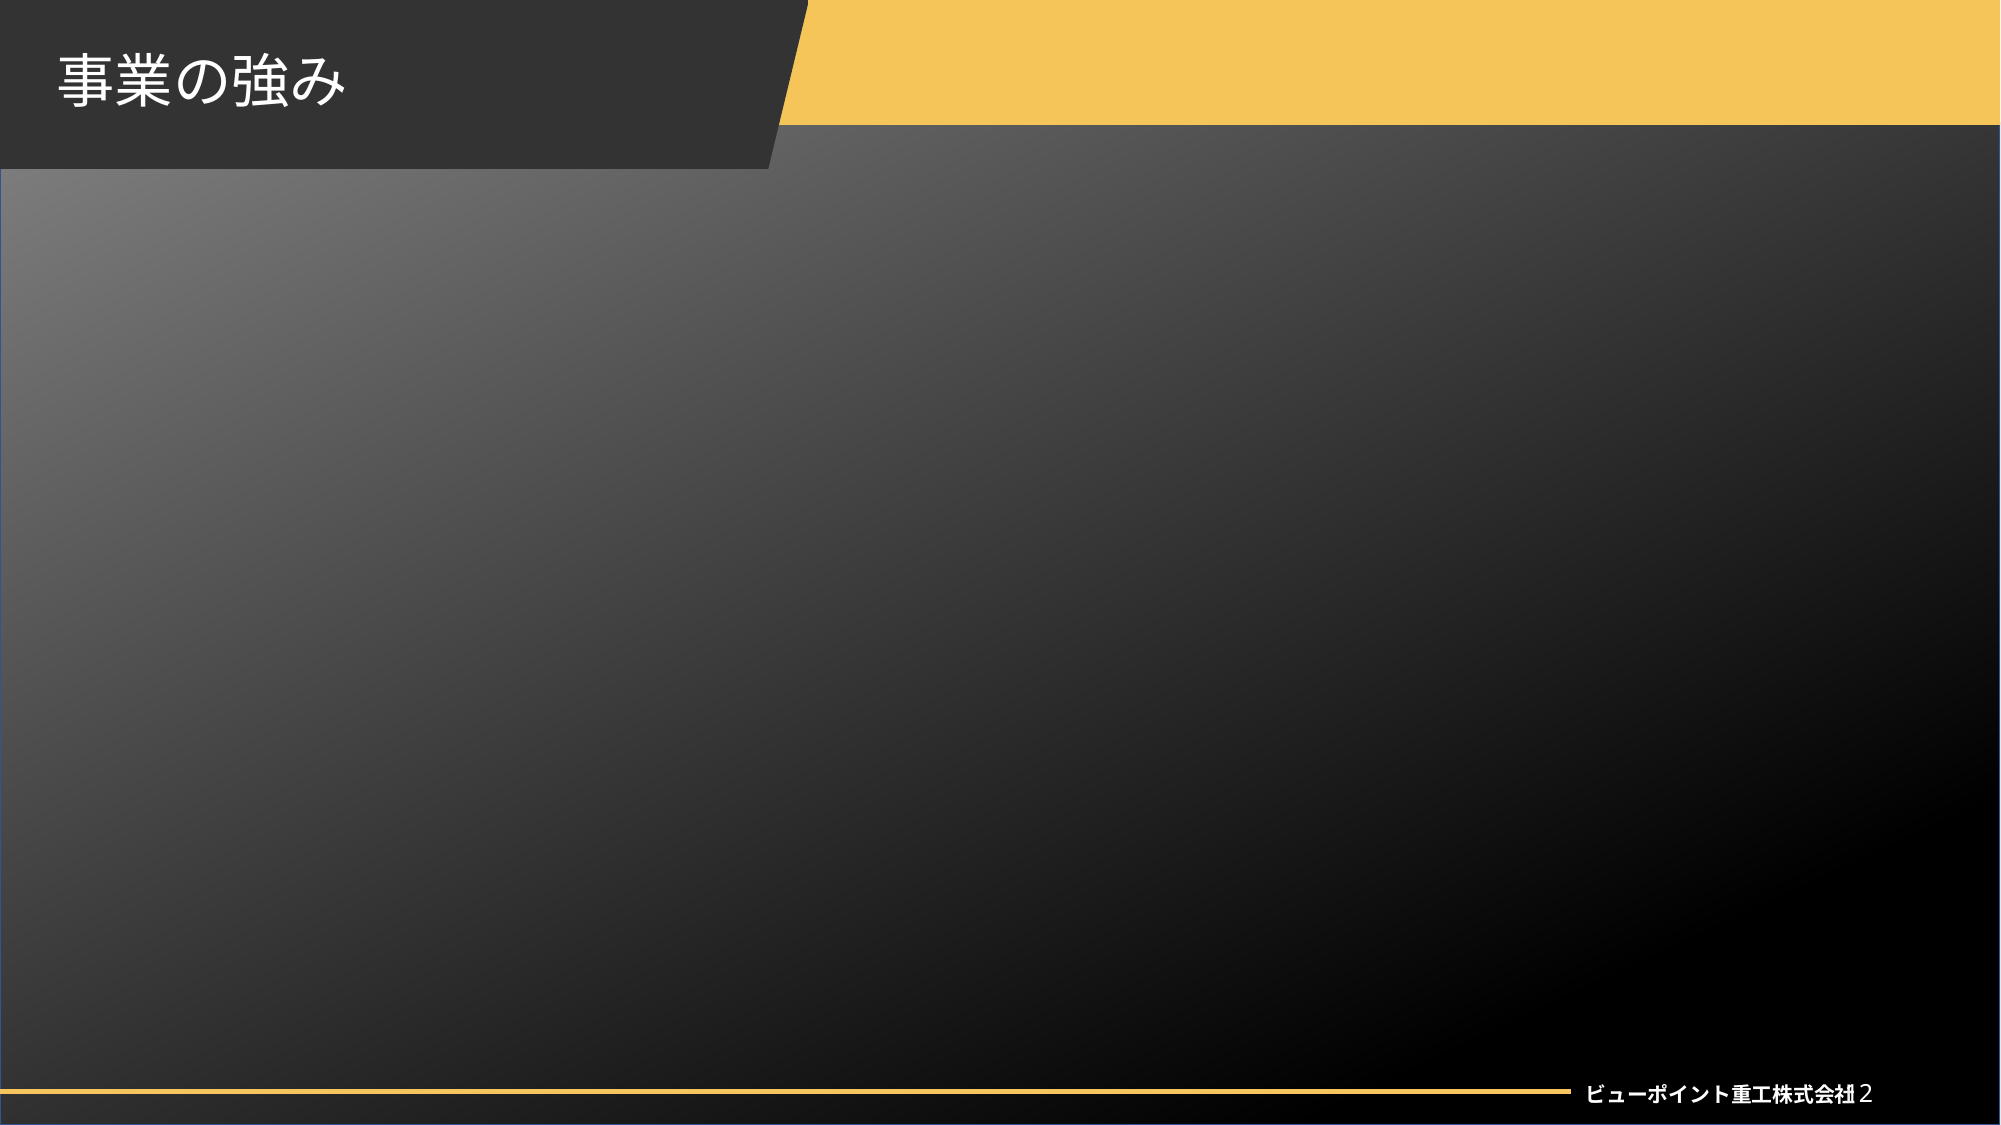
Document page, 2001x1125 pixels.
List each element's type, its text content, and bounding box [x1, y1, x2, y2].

title 事業の強み [41, 42, 1096, 124]
